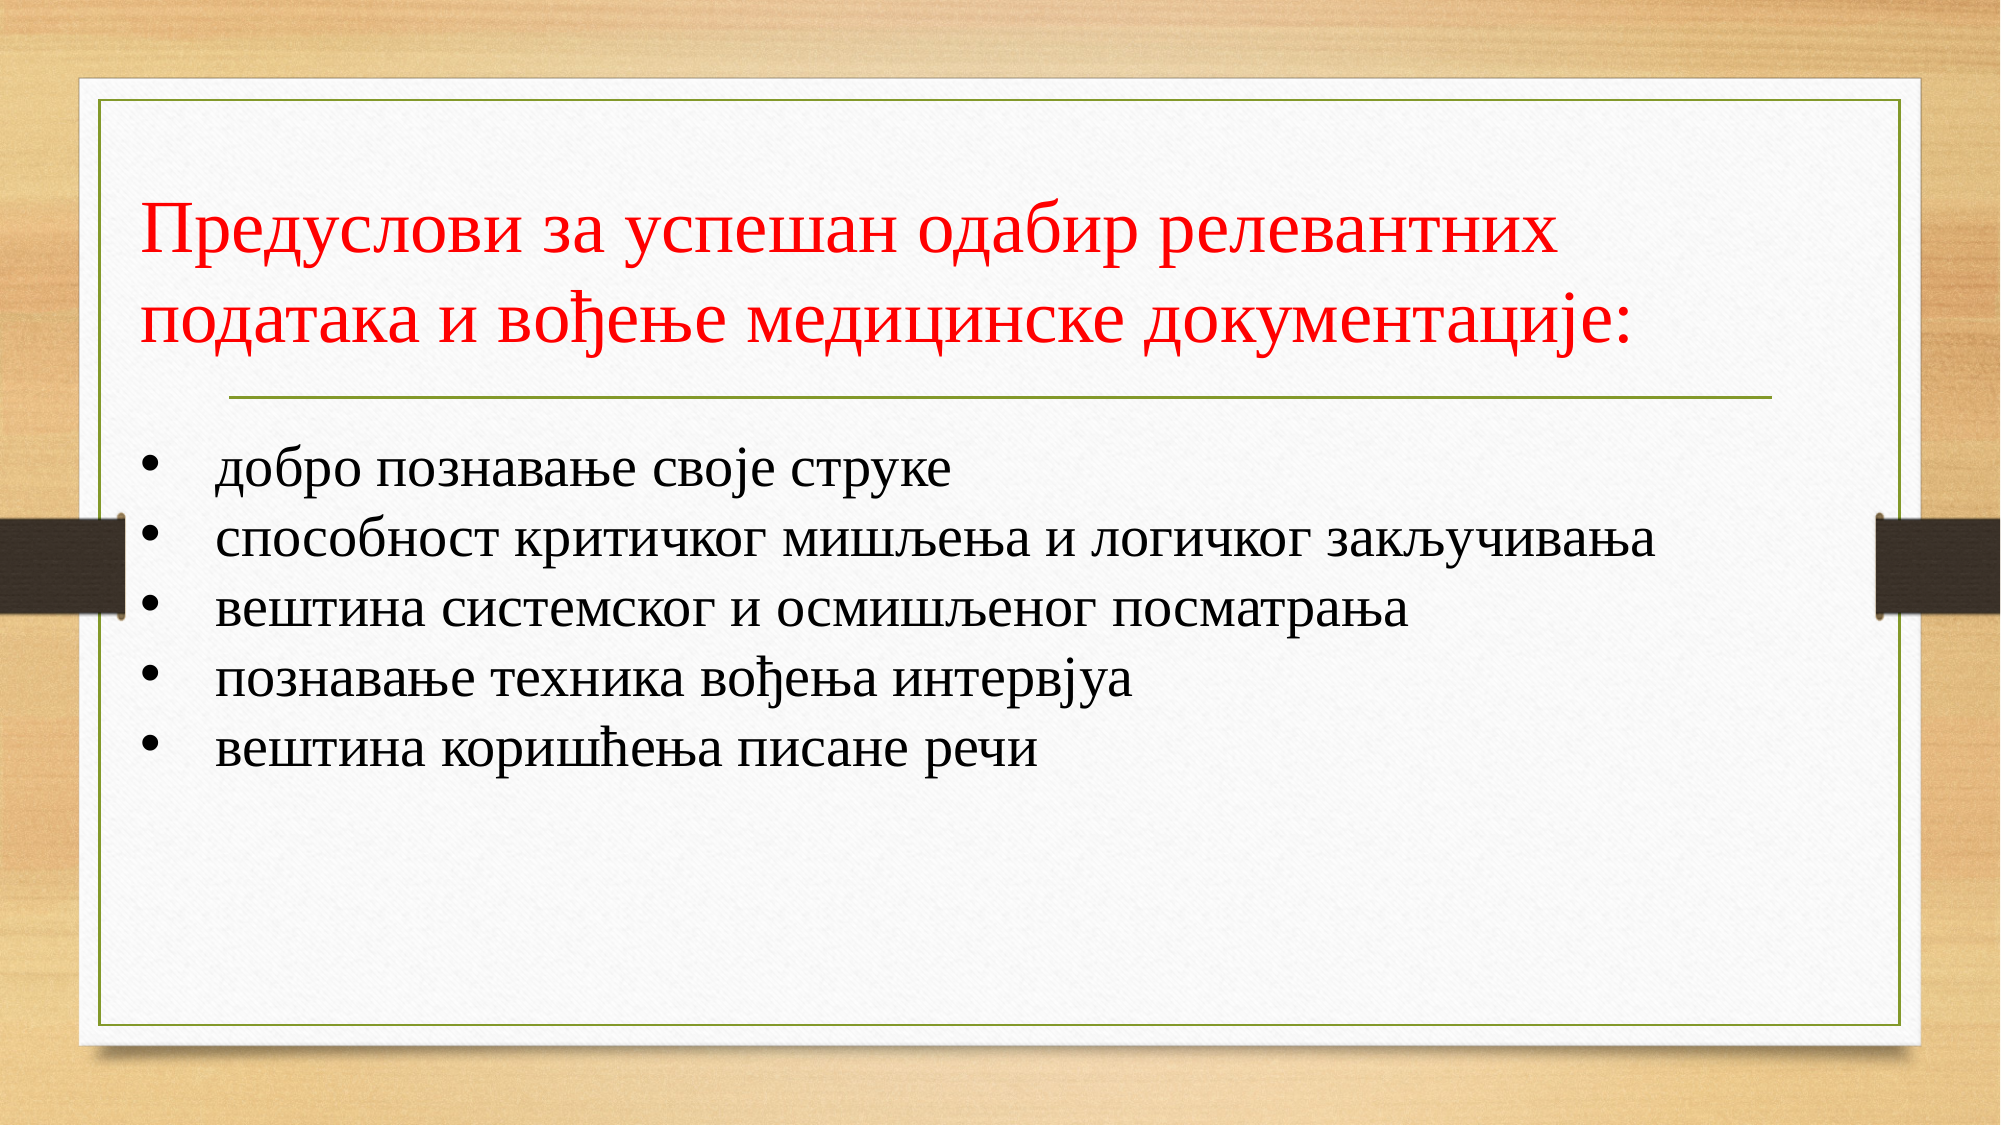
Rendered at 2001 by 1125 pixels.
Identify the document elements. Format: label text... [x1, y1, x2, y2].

text_box Предуслови за успешан одабир релевантних података и вођење медицинске документације: добро познавање своје струке способност критичког мишљења и логичког закључивања вештина системског и осмишљеног посматрања познавање техника вођења интервјуа вештина коришћења писане речи [125, 55, 1877, 900]
picture [0, 0, 2001, 1125]
